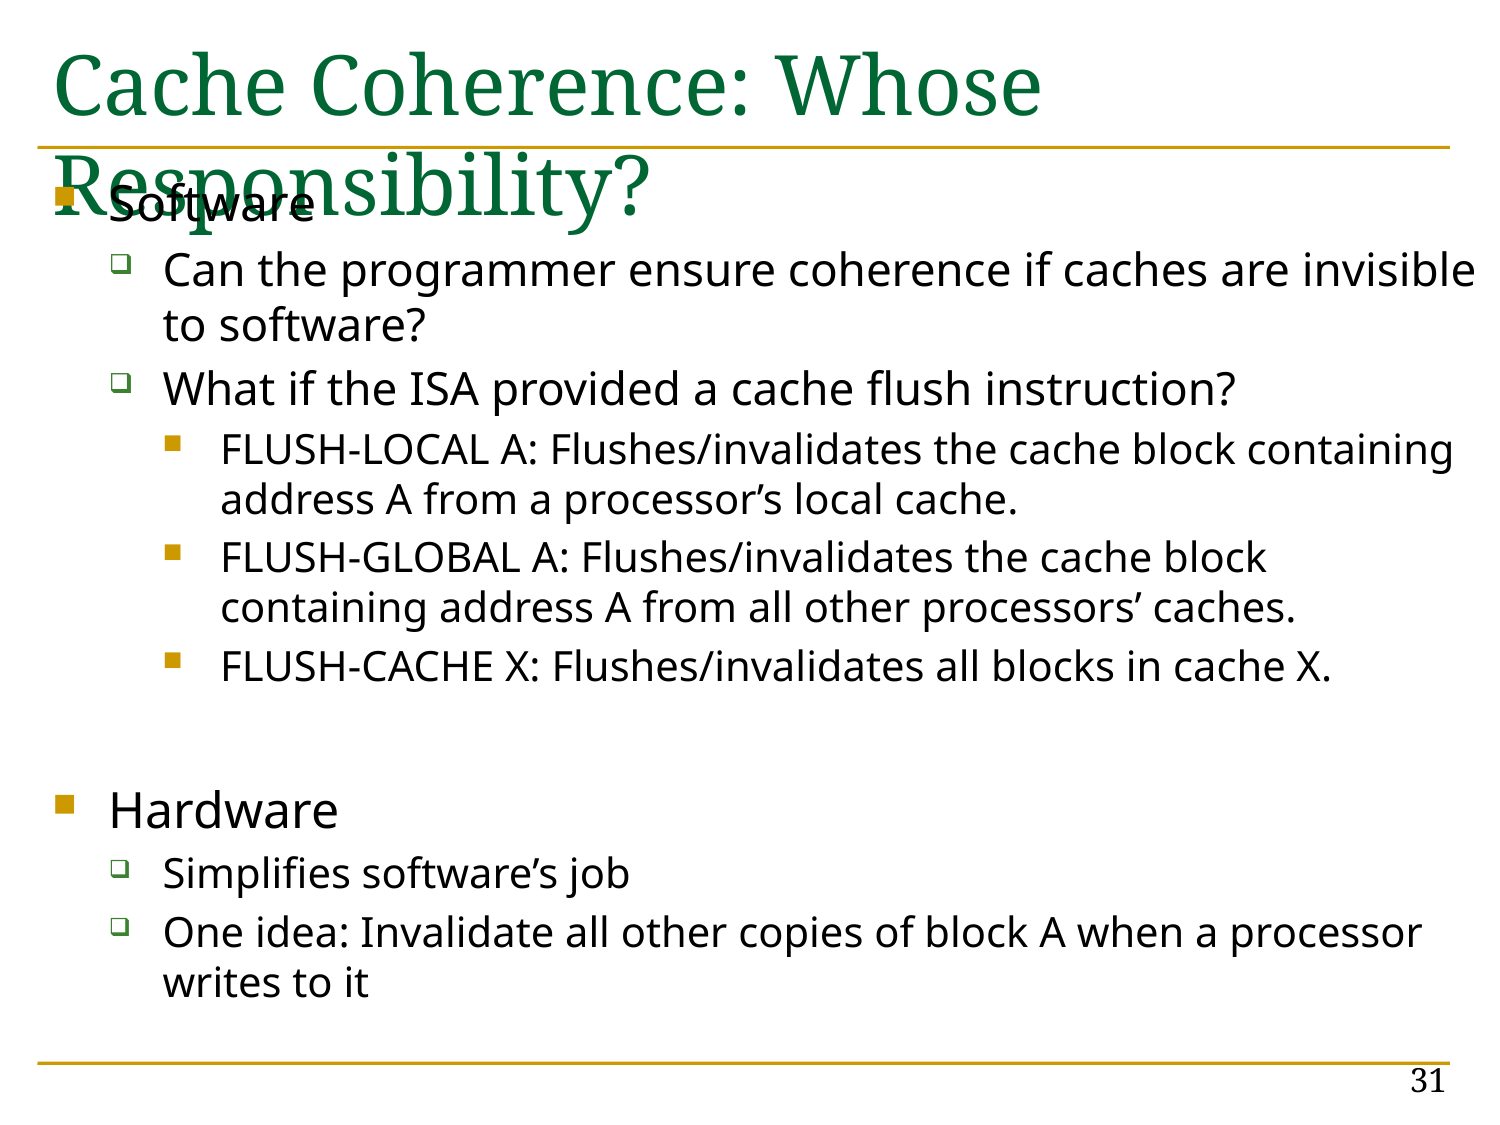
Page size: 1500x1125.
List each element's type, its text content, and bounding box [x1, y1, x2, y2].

slide_number 31 [1111, 1036, 1462, 1112]
list Software Can the programmer ensure coherence if caches are invisible to software? What if the ISA provided a cache flush instruction? FLUSH-LOCAL A: Flushes/invalidates the cache block containing address A from a processor’s local cache. FLUSH-GLOBAL A: Flushes/invalidates the cache block containing address A from all other processors’ caches. FLUSH-CACHE X: Flushes/invalidates all blocks in cache X. Hardware Simplifies software’s job One idea: Invalidate all other copies of block A when a processor writes to it [37, 163, 1500, 1016]
title Cache Coherence: Whose Responsibility? [37, 24, 1450, 163]
